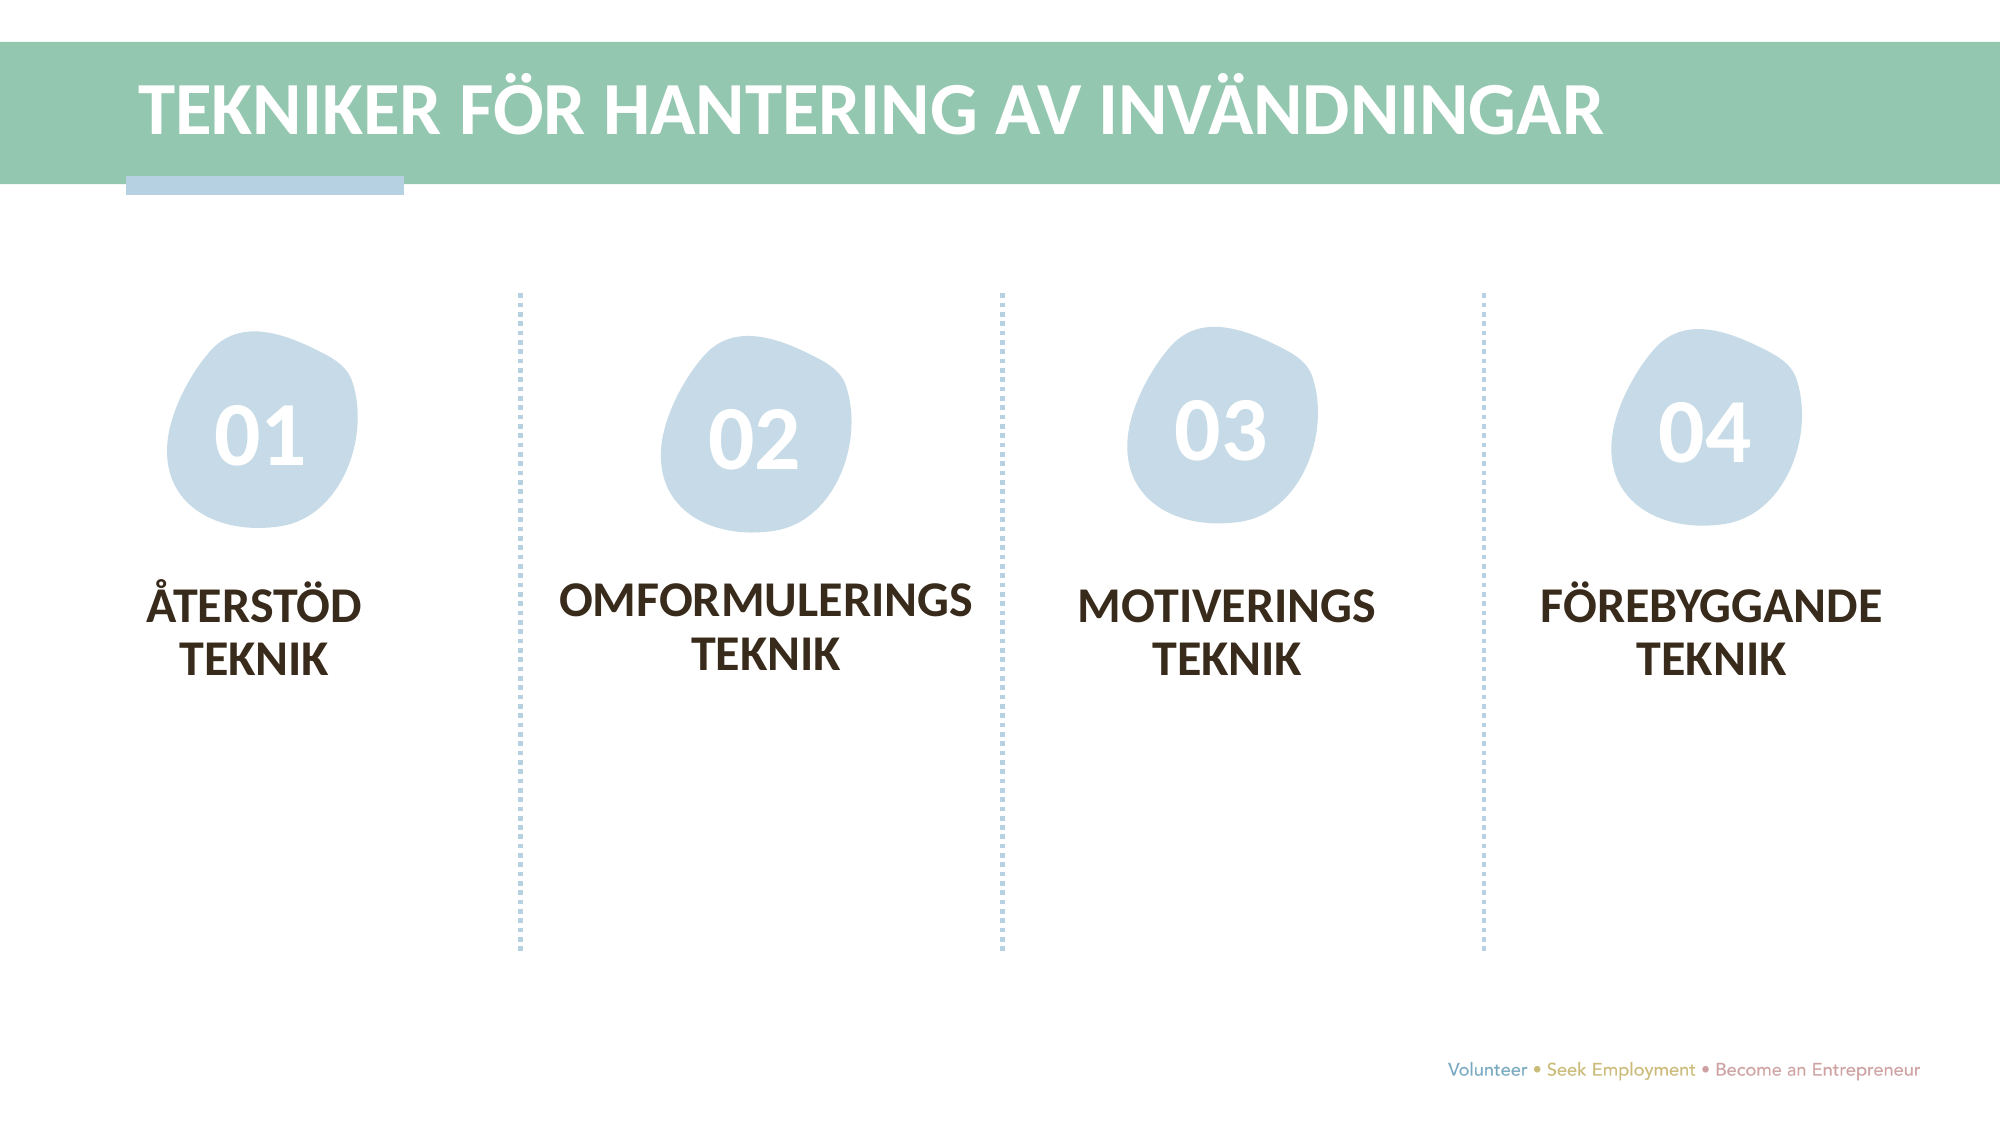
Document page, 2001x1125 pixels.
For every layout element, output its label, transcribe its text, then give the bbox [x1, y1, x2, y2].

picture [1418, 1046, 1971, 1103]
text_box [660, 335, 852, 590]
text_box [1127, 326, 1318, 581]
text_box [1611, 329, 1803, 583]
text_box ÅTERSTÖD TEKNIK [35, 570, 474, 934]
list TEKNIKER FÖR HANTERING AV INVÄNDNINGAR [123, 51, 1913, 170]
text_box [166, 331, 358, 586]
text_box FÖREBYGGANDE TEKNIK [1492, 570, 1931, 934]
text_box MOTIVERINGS TEKNIK [1008, 570, 1447, 934]
text_box OMFORMULERINGS TEKNIK [531, 565, 1001, 934]
